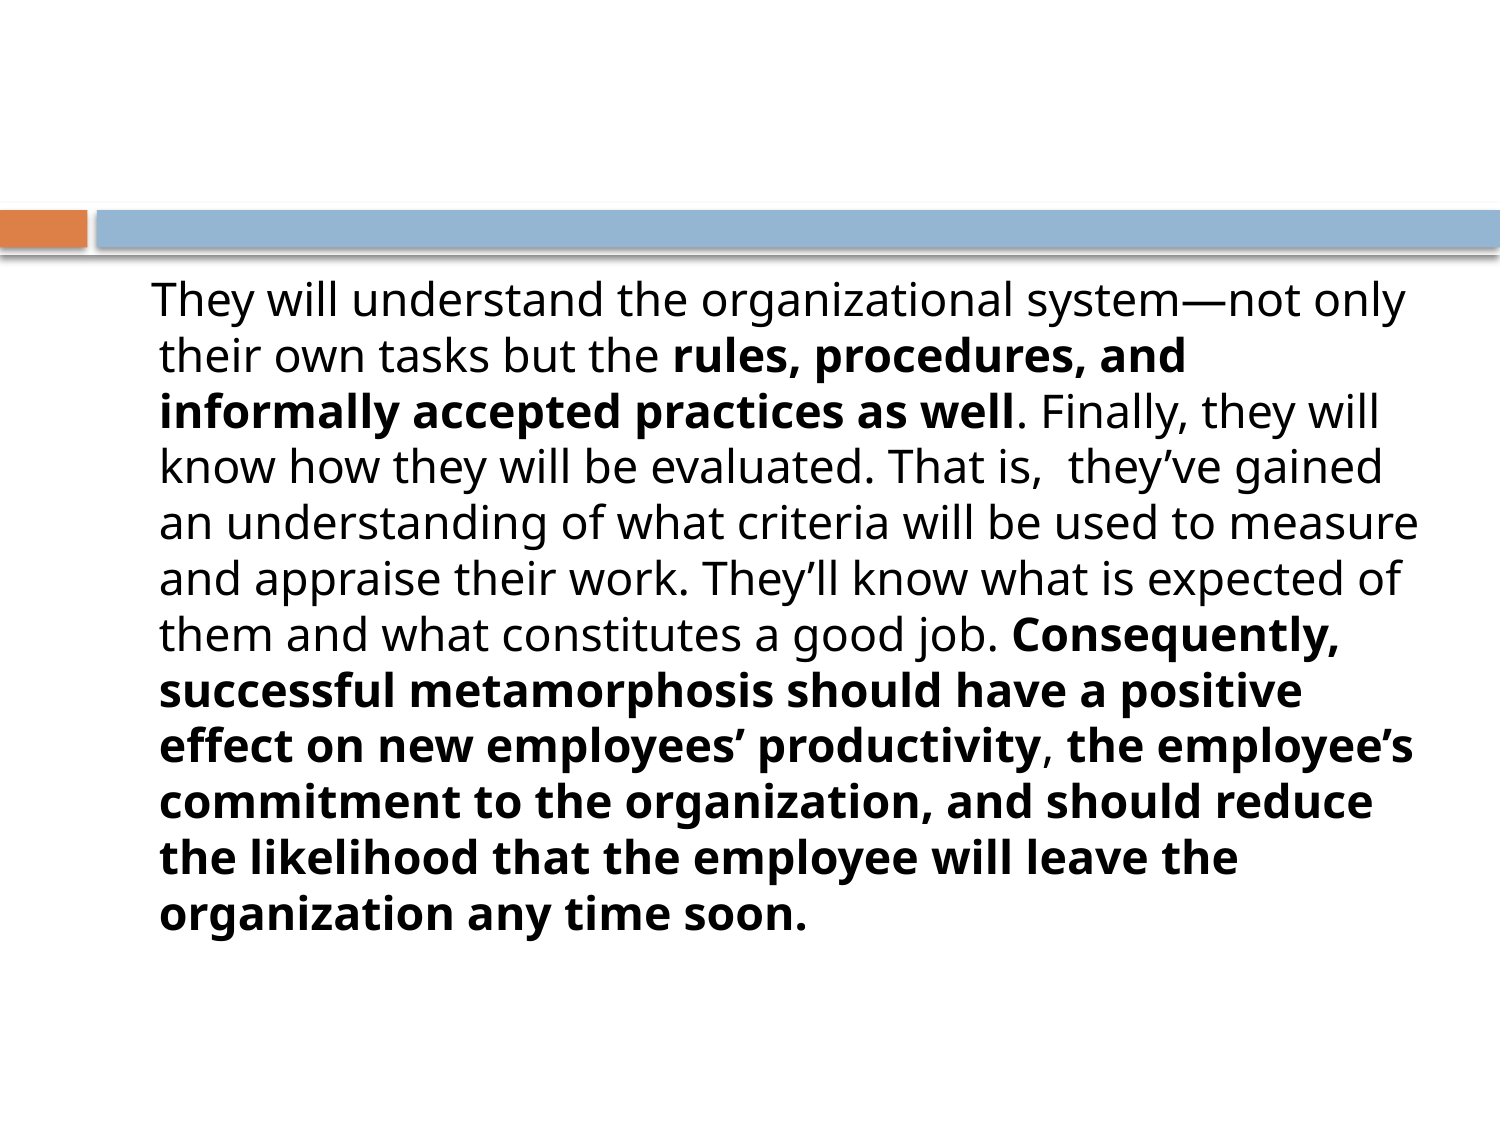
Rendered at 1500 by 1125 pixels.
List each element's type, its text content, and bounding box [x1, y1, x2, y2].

list They will understand the organizational system—not only their own tasks but the rules, procedures, and informally accepted practices as well. Finally, they will know how they will be evaluated. That is, they’ve gained an understanding of what criteria will be used to measure and appraise their work. They’ll know what is expected of them and what constitutes a good job. Consequently, successful metamorphosis should have a positive effect on new employees’ productivity, the employee’s commitment to the organization, and should reduce the likelihood that the employee will leave the organization any time soon. [100, 262, 1438, 1000]
